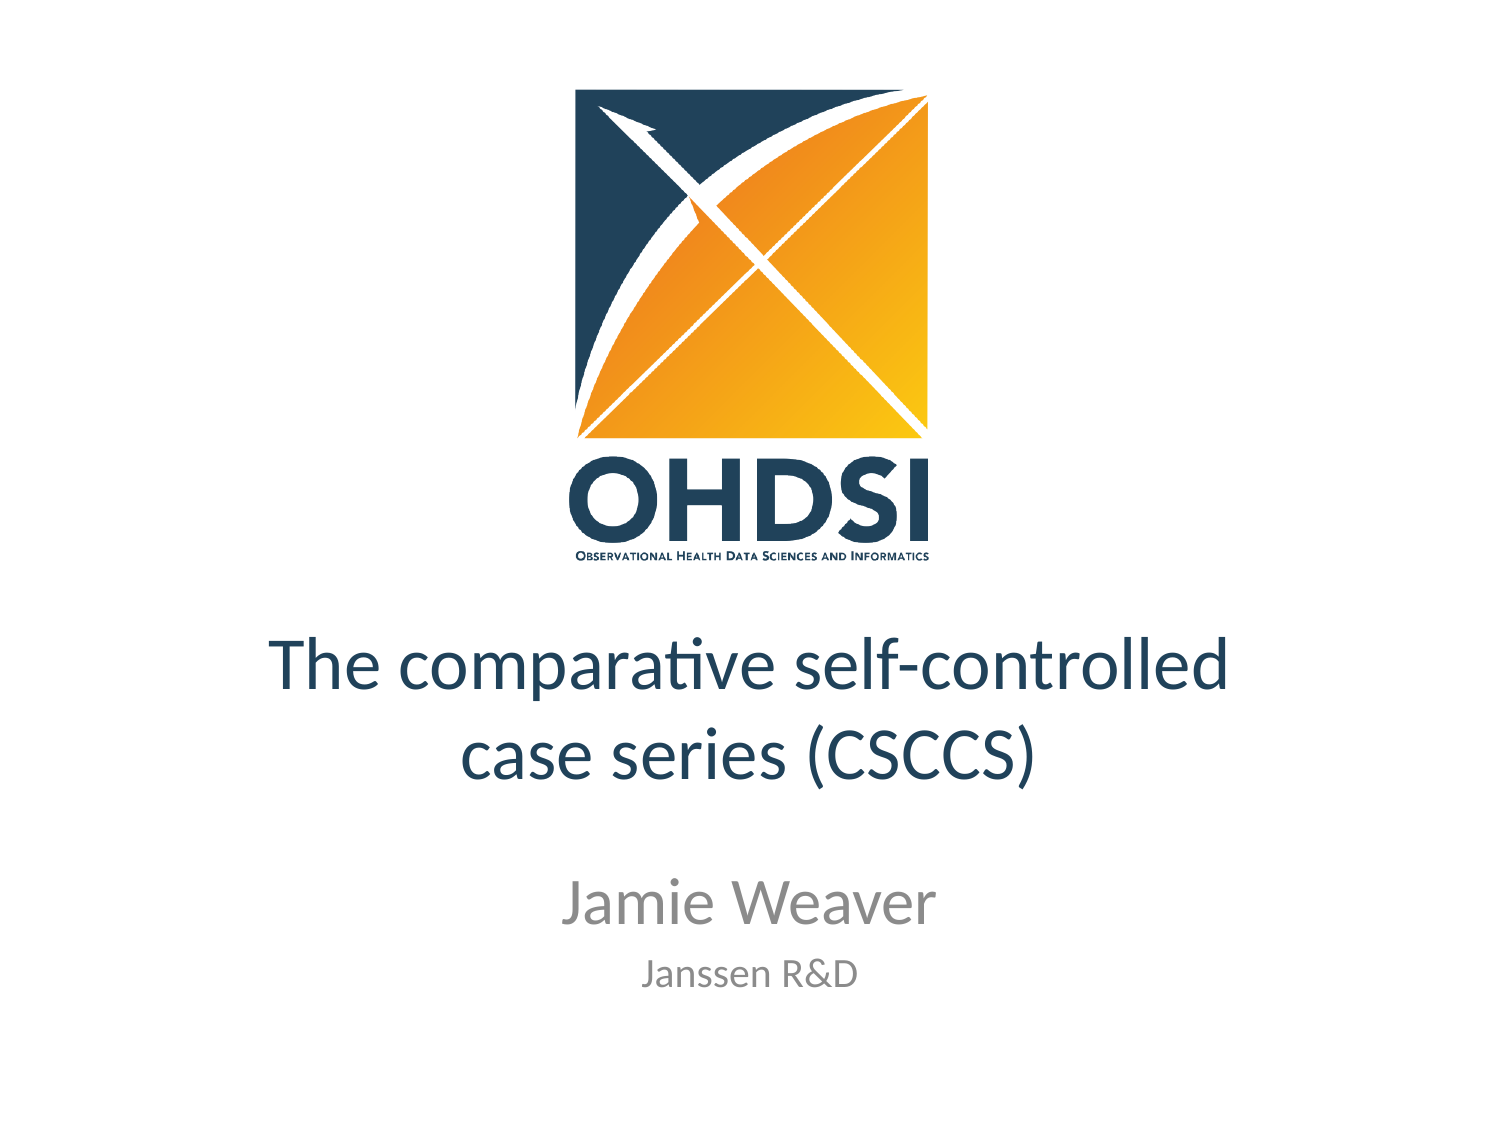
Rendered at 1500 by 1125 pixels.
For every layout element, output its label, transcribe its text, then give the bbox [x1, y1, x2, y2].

title The comparative self-controlled case series (CSCCS) [212, 583, 1288, 825]
picture [517, 49, 976, 601]
subtitle Jamie Weaver Janssen R&D [437, 849, 1063, 1125]
